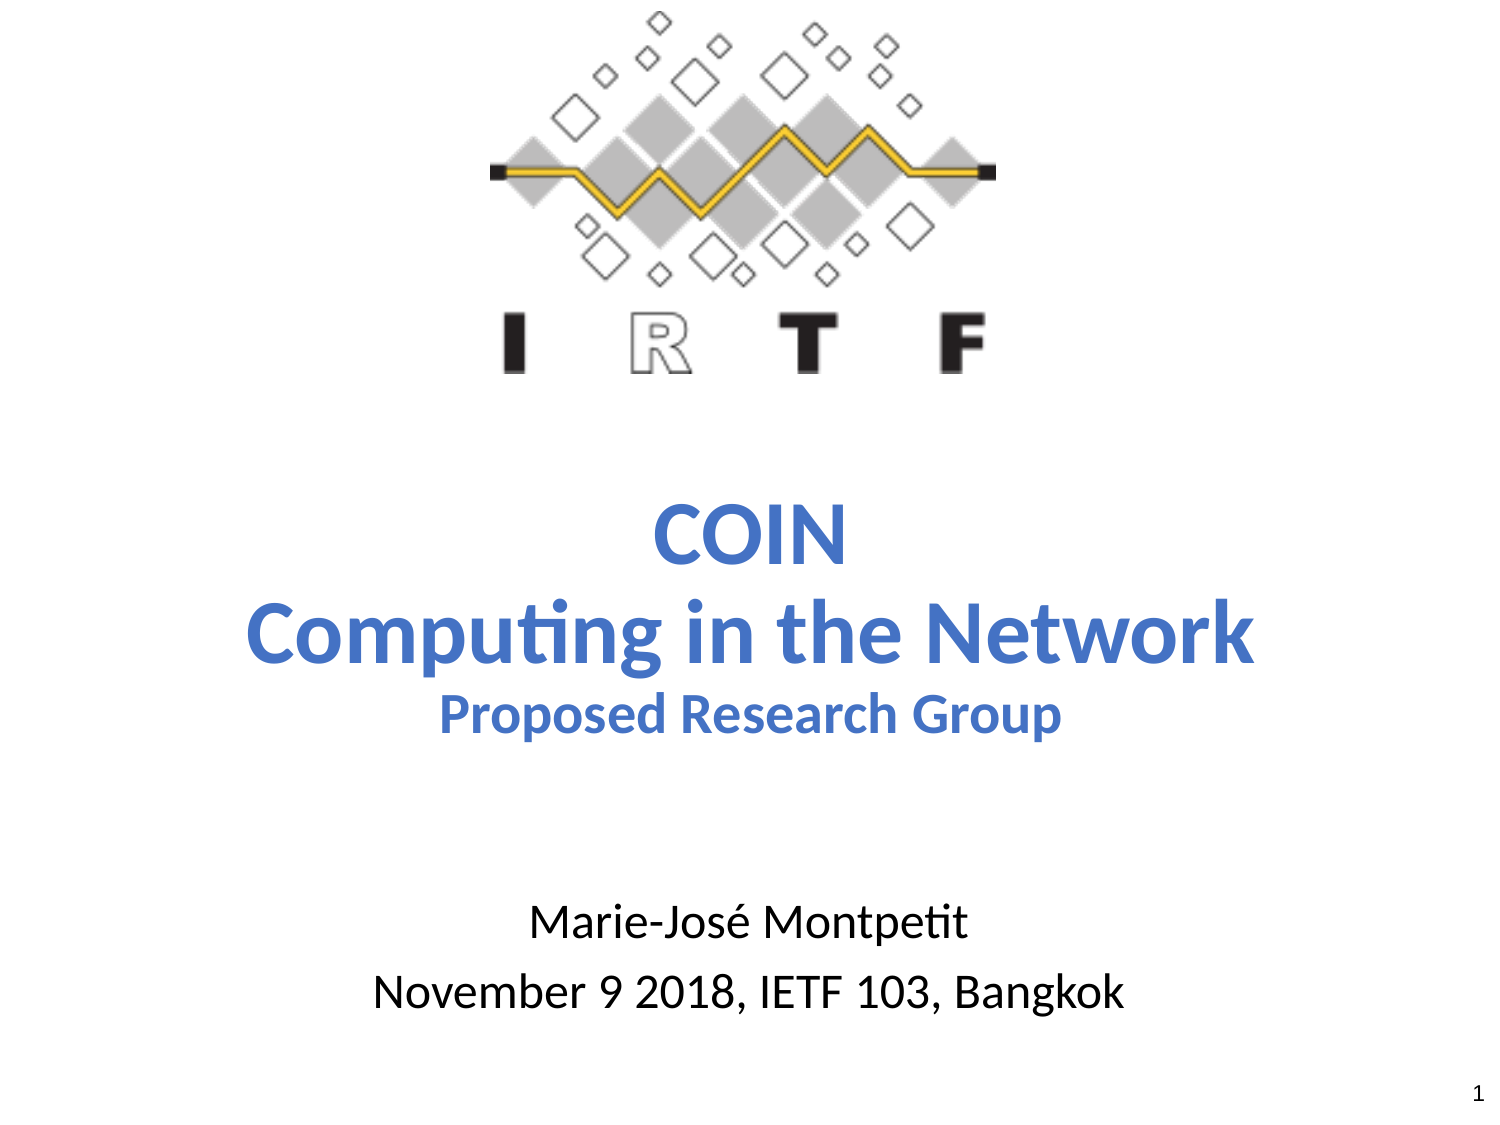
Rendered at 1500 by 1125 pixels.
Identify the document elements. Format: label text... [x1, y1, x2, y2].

slide_number 1 [1149, 1062, 1500, 1123]
text_box Marie-José Montpetit November 9 2018, IETF 103, Bangkok [15, 881, 1483, 1082]
title COIN Computing in the Network Proposed Research Group [29, 448, 1473, 785]
picture [490, 11, 996, 374]
